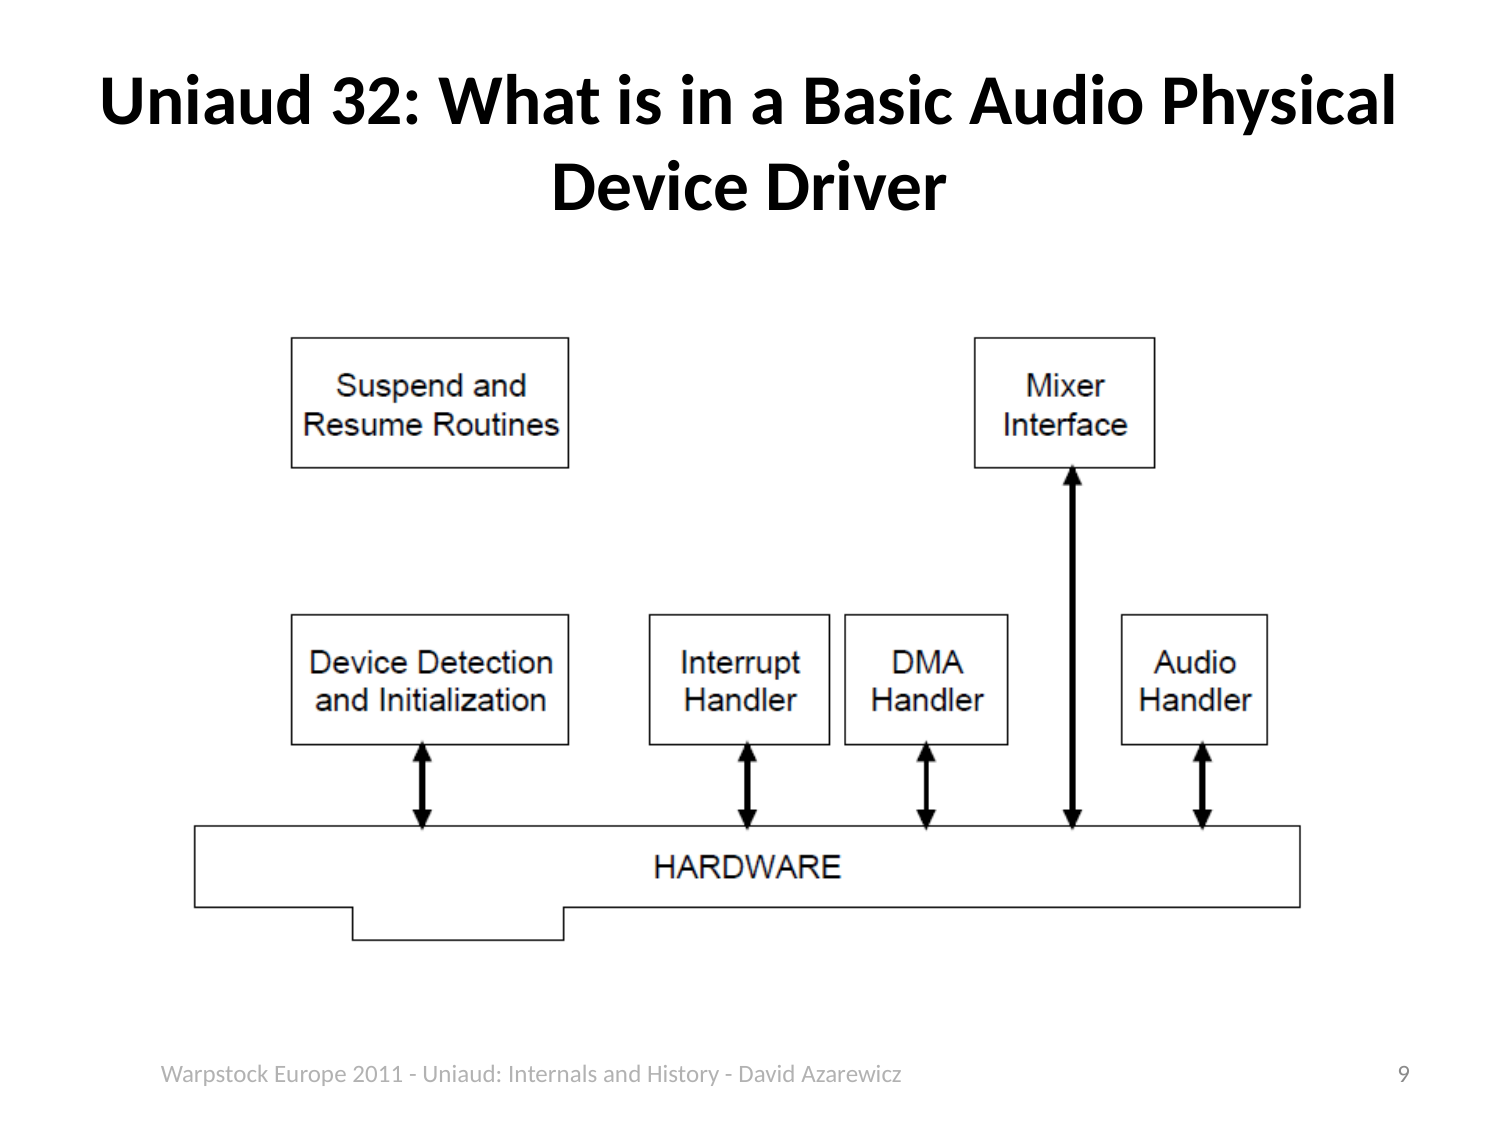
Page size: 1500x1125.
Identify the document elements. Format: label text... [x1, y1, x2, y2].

title Uniaud 32: What is in a Basic Audio Physical Device Driver [75, 45, 1425, 233]
footer Warpstock Europe 2011 - Uniaud: Internals and History - David Azarewicz [76, 1042, 988, 1103]
slide_number 9 [1074, 1042, 1425, 1103]
picture [188, 314, 1312, 960]
